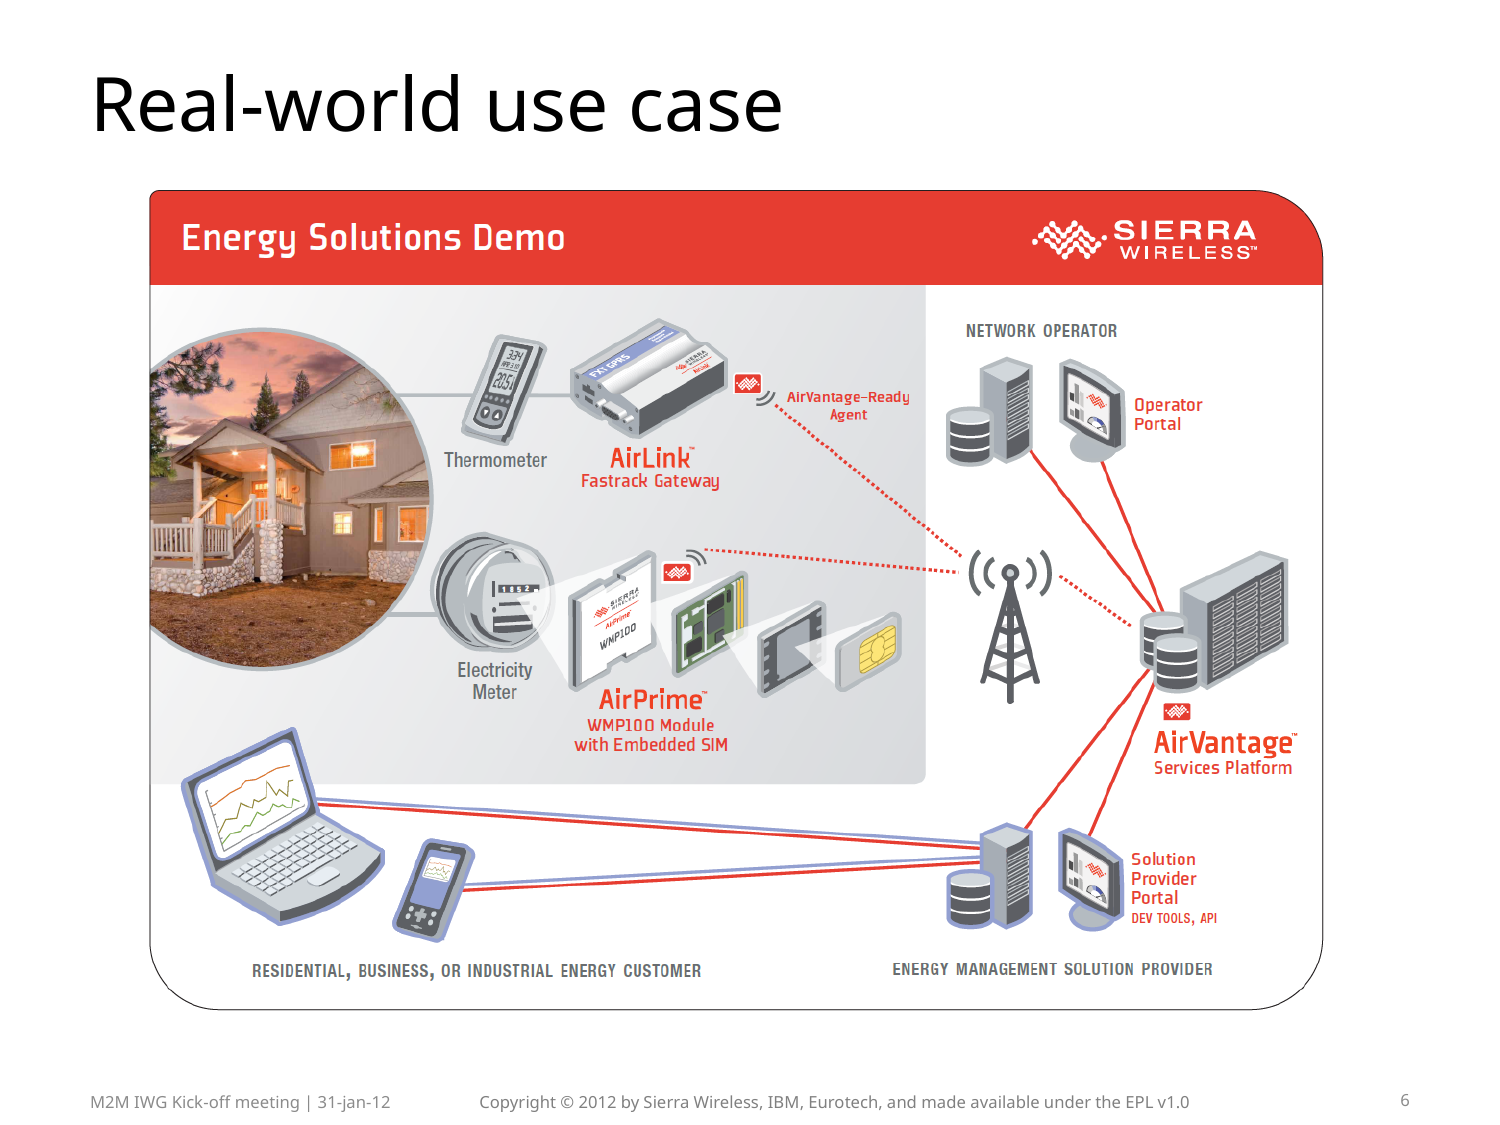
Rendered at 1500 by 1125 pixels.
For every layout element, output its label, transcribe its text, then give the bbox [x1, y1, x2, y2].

title Real-world use case [74, 44, 1482, 158]
footer Copyright © 2012 by Sierra Wireless, IBM, Eurotech, and made available under the EPL v1.0 [464, 1083, 1262, 1121]
picture [142, 187, 1330, 1015]
slide_number 6 [1288, 1083, 1425, 1121]
slide_number M2M IWG Kick-off meeting | 31-jan-12 [75, 1083, 453, 1121]
